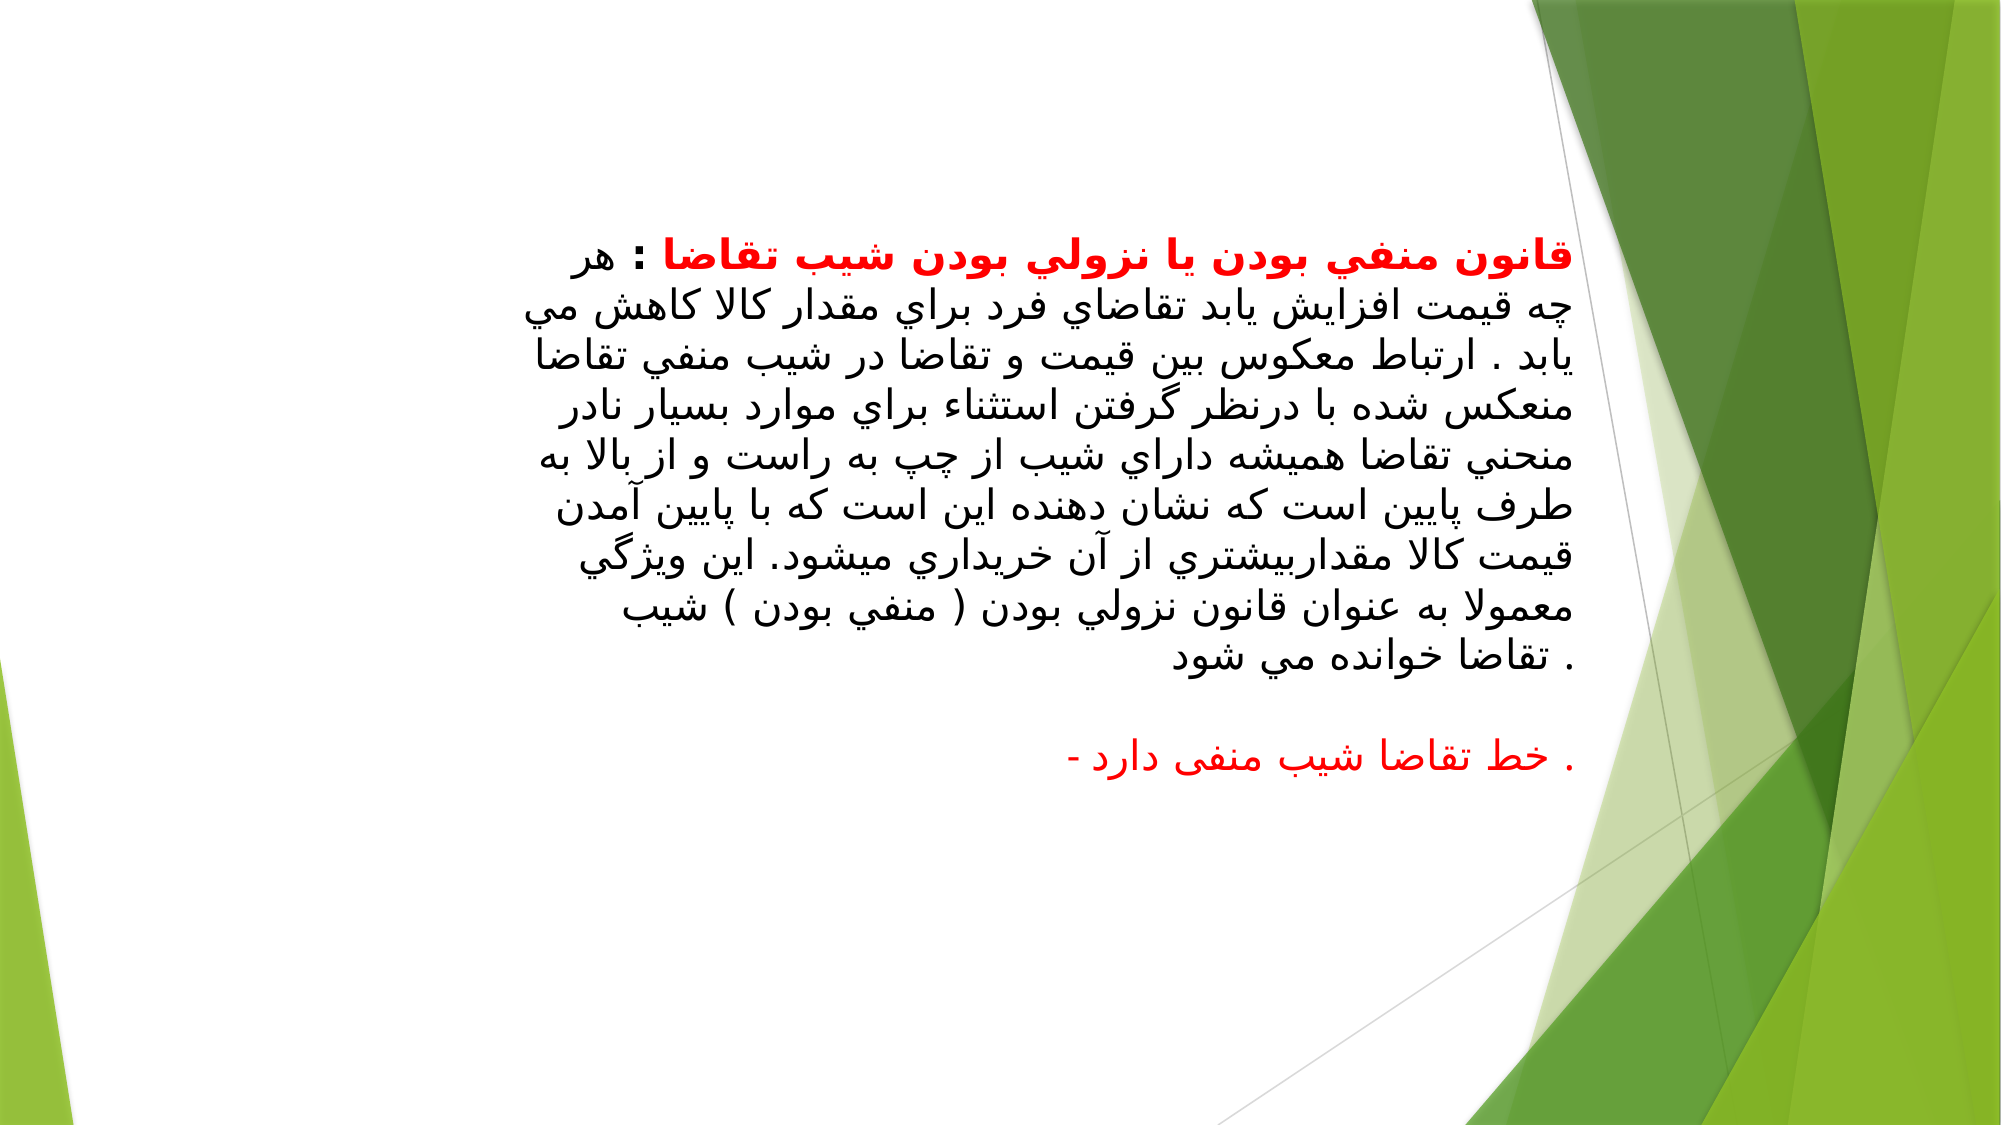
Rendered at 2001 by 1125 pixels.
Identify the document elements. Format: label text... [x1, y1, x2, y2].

text_box قانون منفي بودن يا نزولي بودن شيب تقاضا : هر چه قيمت افزايش يابد تقاضاي فرد براي مقدار كالا كاهش مي يابد . ارتباط معكوس بين قيمت و تقاضا در شيب منفي تقاضا منعكس شده با درنظر گرفتن استثناء براي موارد بسيار نادر منحني تقاضا هميشه داراي شيب از چپ به راست و از بالا به طرف پايين است كه نشان دهنده اين است كه با پايين آمدن قيمت كالا مقداربيشتري از آن خريداري ميشود. اين ويژگي معمولا به عنوان قانون نزولي بودن ( منفي بودن ) شيب تقاضا خوانده مي شود . - خط تقاضا شیب منفی دارد . [500, 220, 1590, 886]
